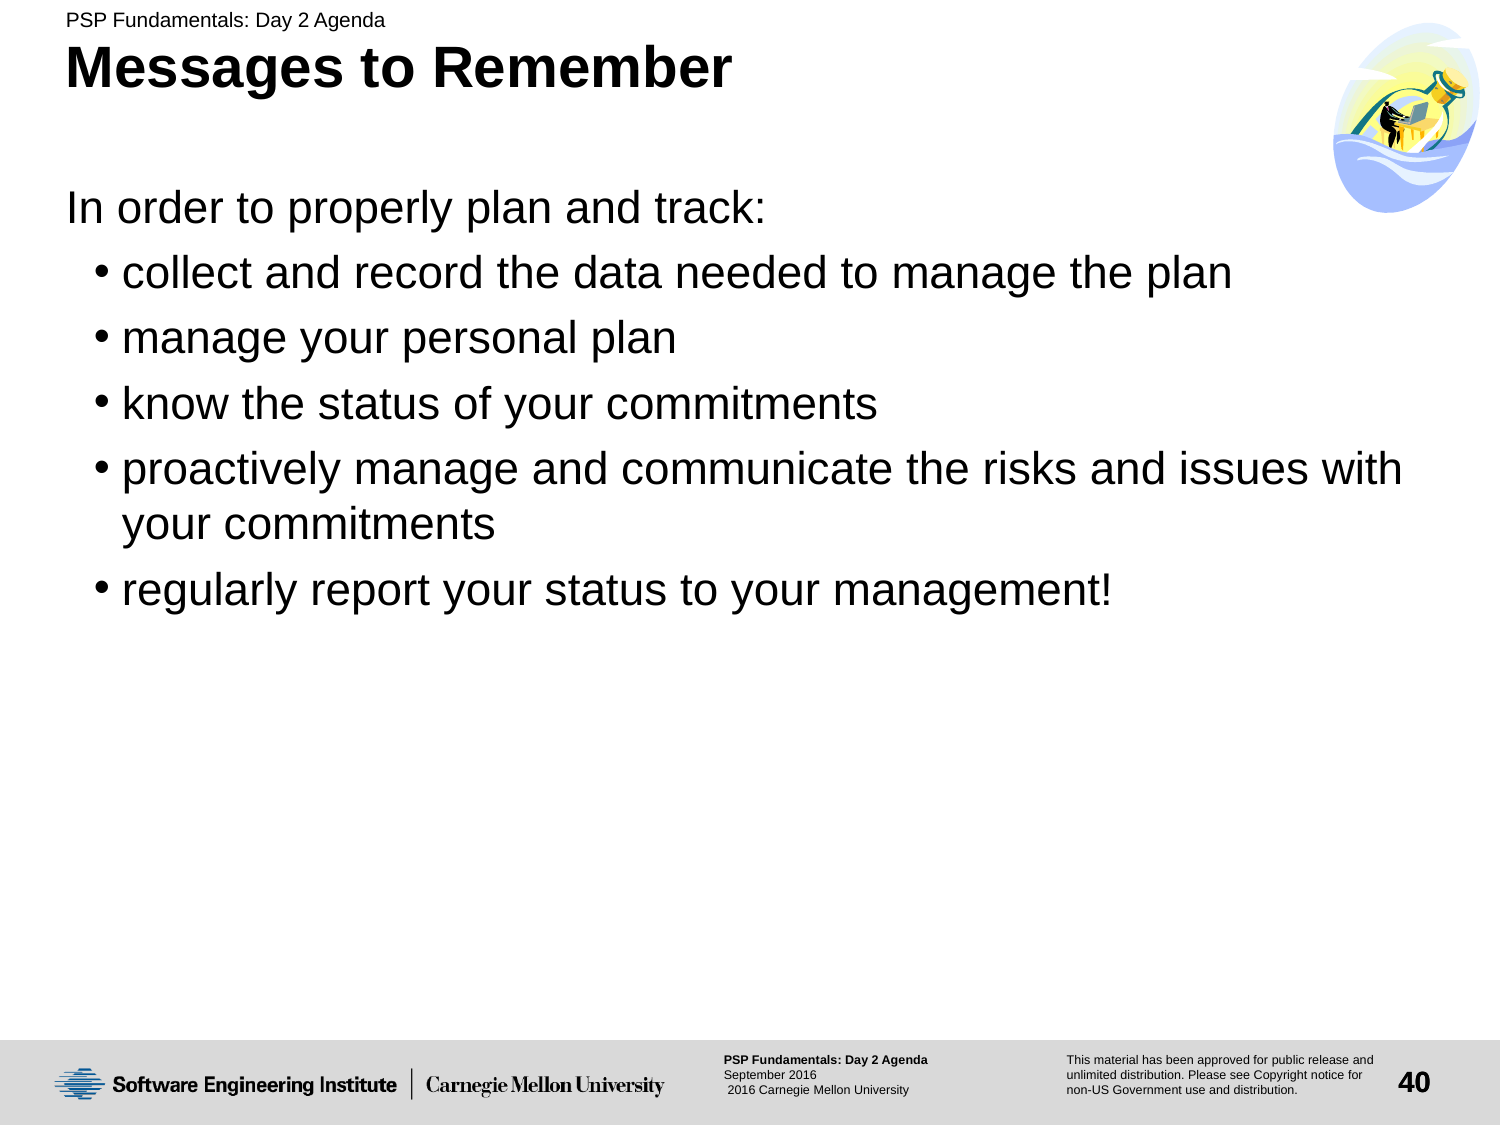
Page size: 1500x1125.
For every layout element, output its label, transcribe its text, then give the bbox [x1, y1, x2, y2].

picture [1330, 20, 1483, 216]
picture [46, 1061, 673, 1104]
title Messages to Remember [65, 37, 1330, 148]
list In order to properly plan and track: collect and record the data needed to manage the plan manage your personal plan know the status of your commitments proactively manage and communicate the risks and issues with your commitments regularly report your status to your management! [65, 177, 1431, 1000]
